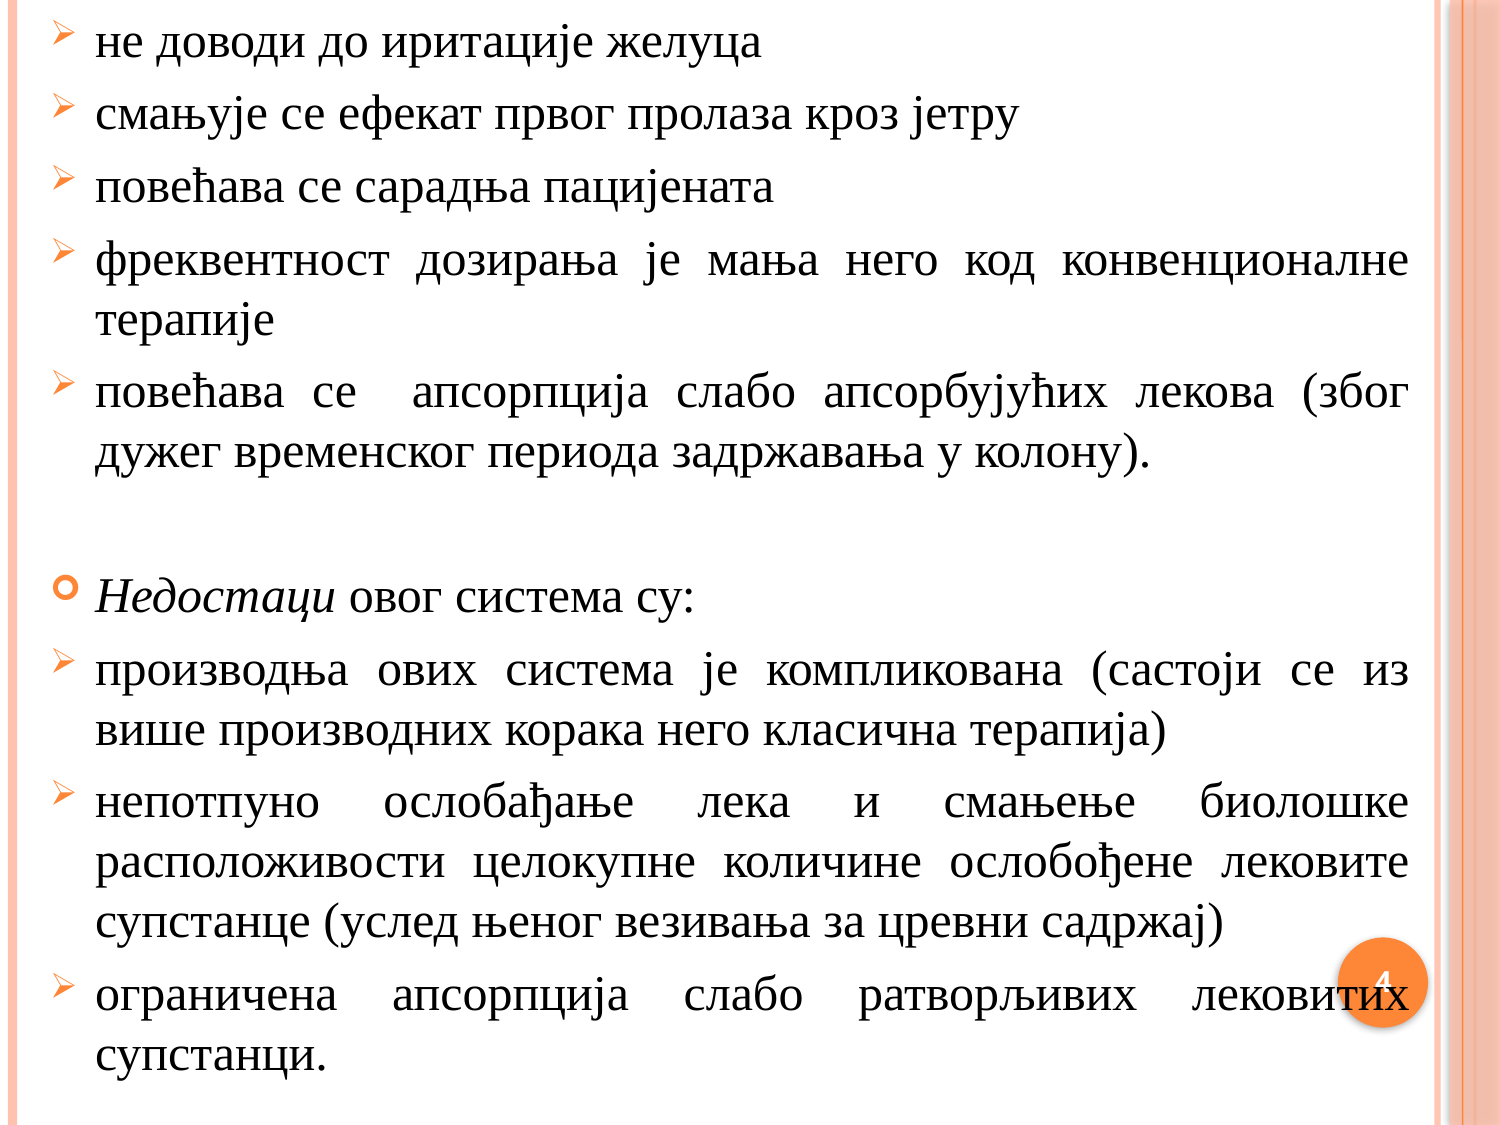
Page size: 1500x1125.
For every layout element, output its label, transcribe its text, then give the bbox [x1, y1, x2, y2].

list не доводи до иритације желуца смањује се ефекат првог пролаза кроз јетру повећава се сарадња пацијената фреквентност дозирања је мања него код конвенционалне терапије повећава се апсорпција слабо апсорбујућих лекова (због дужег временског периода задржавања у колону). Недостаци овог система су: производња ових система је компликована (састоји се из више производних корака него класична терапија) непотпуно ослобађање лека и смањење биолошке расположивости целокупне количине ослобођене лековите супстанце (услед њеног везивања за цревни садржај) ограничена апсорпција слабо ратворљивих лековитих супстанци. [34, 0, 1426, 1125]
slide_number 4 [1426, 940, 1434, 1026]
